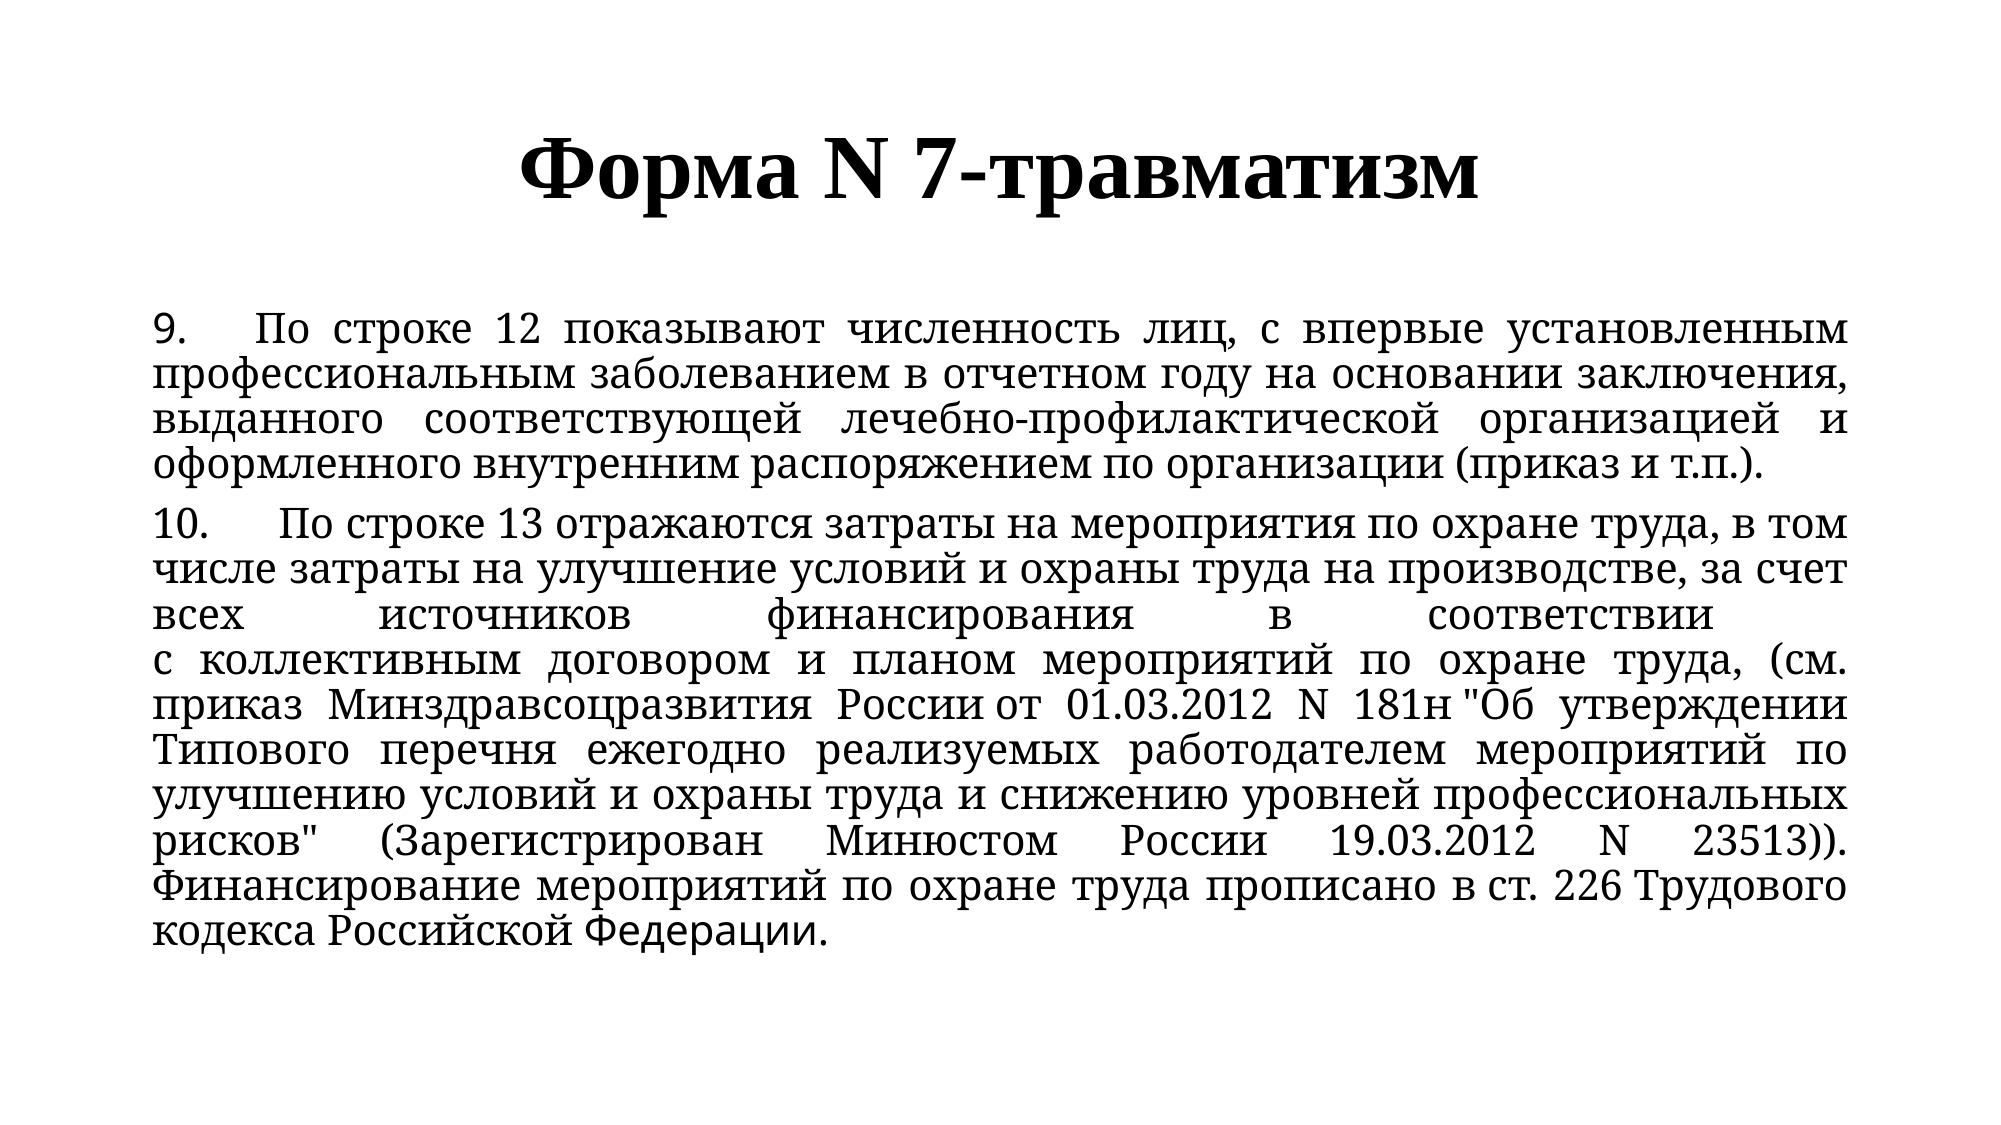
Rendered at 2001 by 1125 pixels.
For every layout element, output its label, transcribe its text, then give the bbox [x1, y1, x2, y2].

list 9. По строке 12 показывают численность лиц, с впервые установленным профессиональным заболеванием в отчетном году на основании заключения, выданного соответствующей лечебно-профилактической организацией и оформленного внутренним распоряжением по организации (приказ и т.п.). 10. По строке 13 отражаются затраты на мероприятия по охране труда, в том числе затраты на улучшение условий и охраны труда на производстве, за счет всех источников финансирования в соответствии с коллективным договором и планом мероприятий по охране труда, (см. приказ Минздравсоцразвития России от 01.03.2012 N 181н "Об утверждении Типового перечня ежегодно реализуемых работодателем мероприятий по улучшению условий и охраны труда и снижению уровней профессиональных рисков" (Зарегистрирован Минюстом России 19.03.2012 N 23513)). Финансирование мероприятий по охране труда прописано в ст. 226 Трудового кодекса Российской Федерации. [137, 299, 1863, 1014]
title Форма N 7-травматизм [137, 59, 1863, 278]
